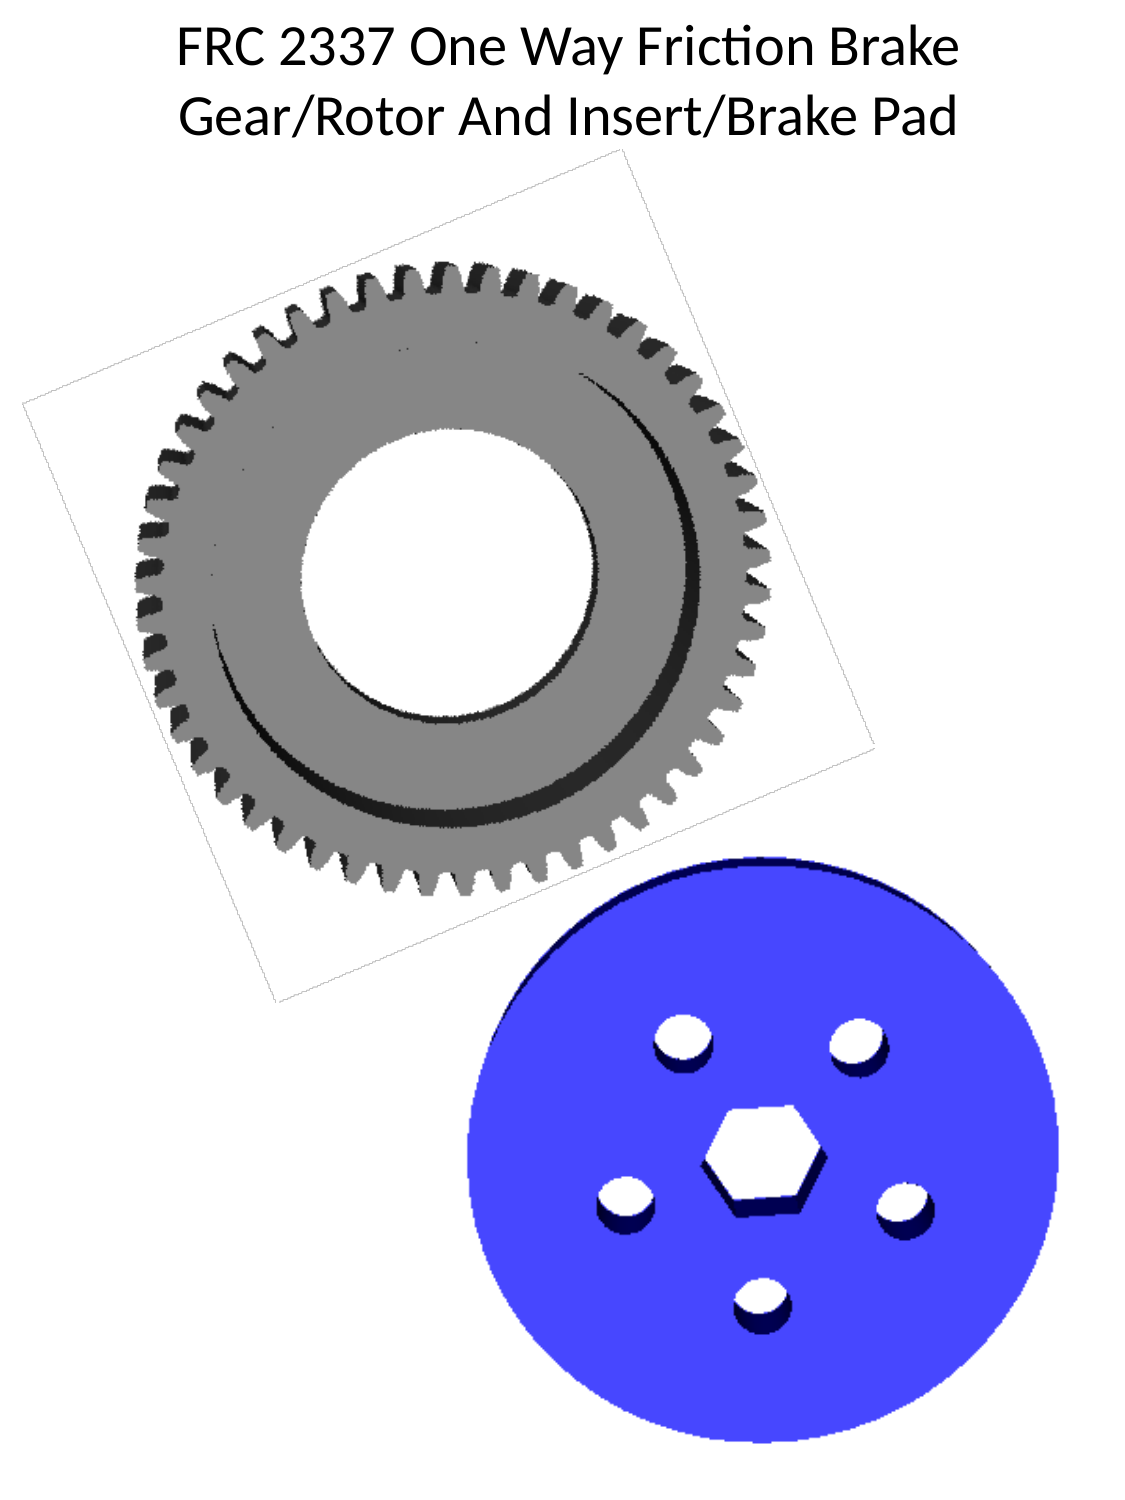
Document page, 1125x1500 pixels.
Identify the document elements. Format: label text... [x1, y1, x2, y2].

picture [24, 149, 1121, 1474]
text_box FRC 2337 One Way Friction Brake Gear/Rotor And Insert/Brake Pad [24, 0, 1113, 155]
